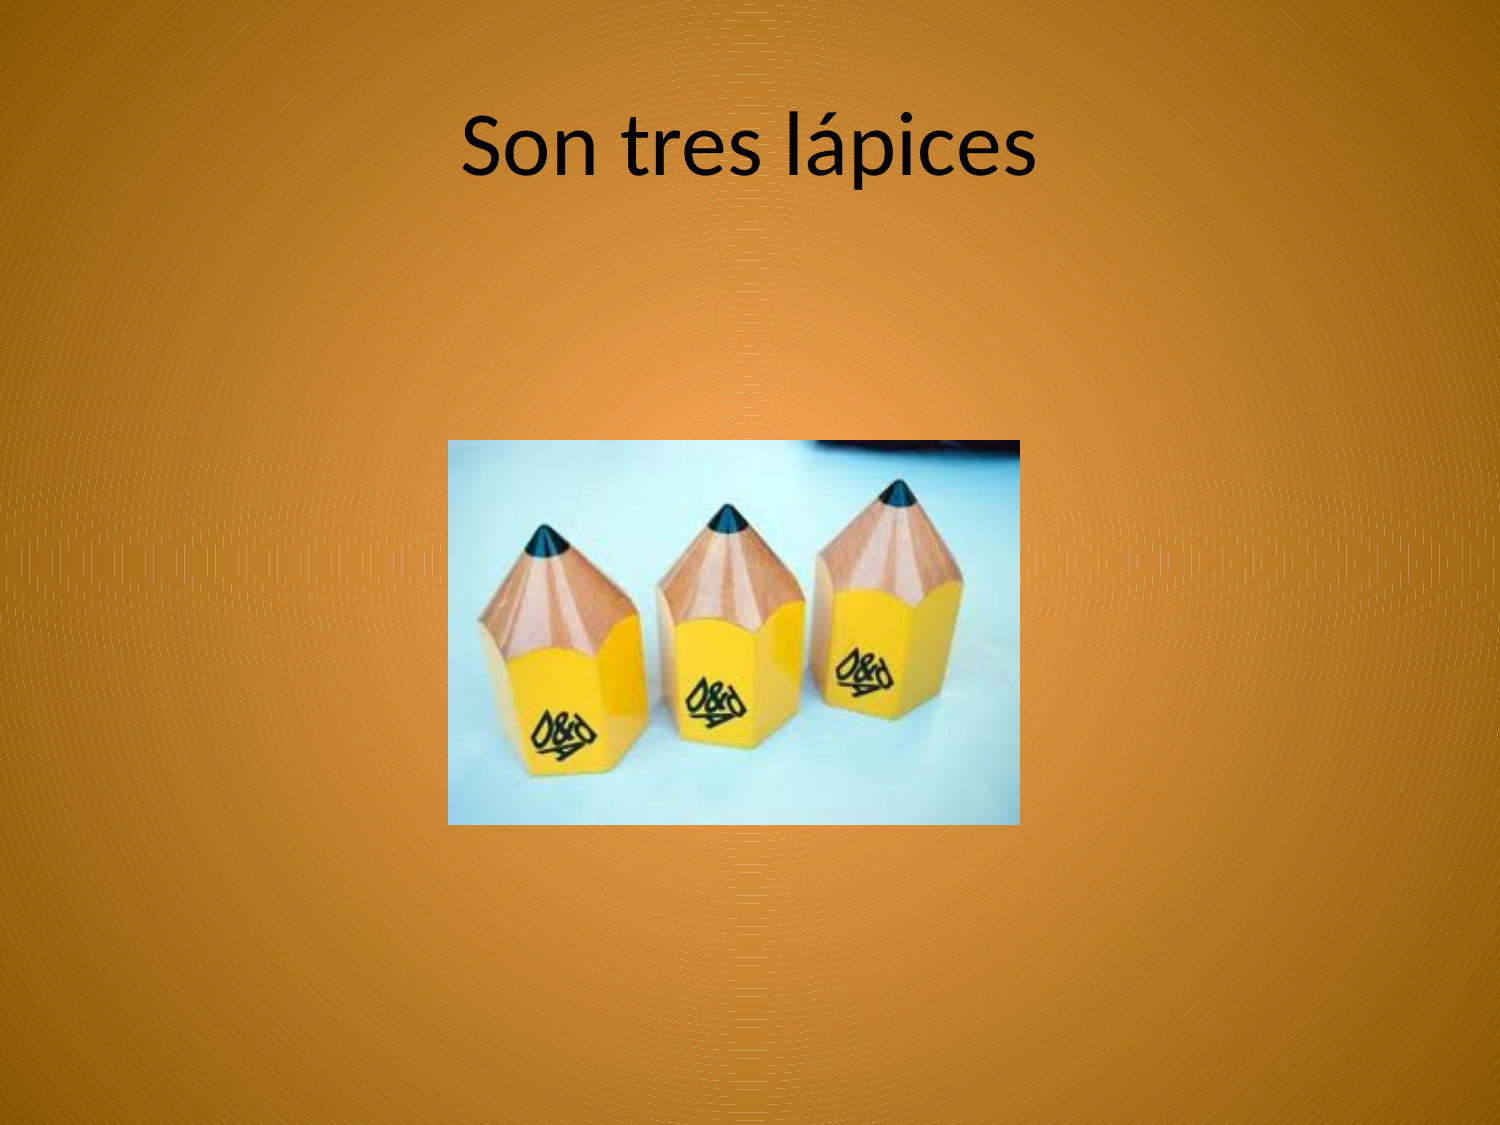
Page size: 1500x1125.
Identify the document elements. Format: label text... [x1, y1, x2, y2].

title Son tres lápices [75, 45, 1425, 233]
picture [448, 440, 1020, 825]
